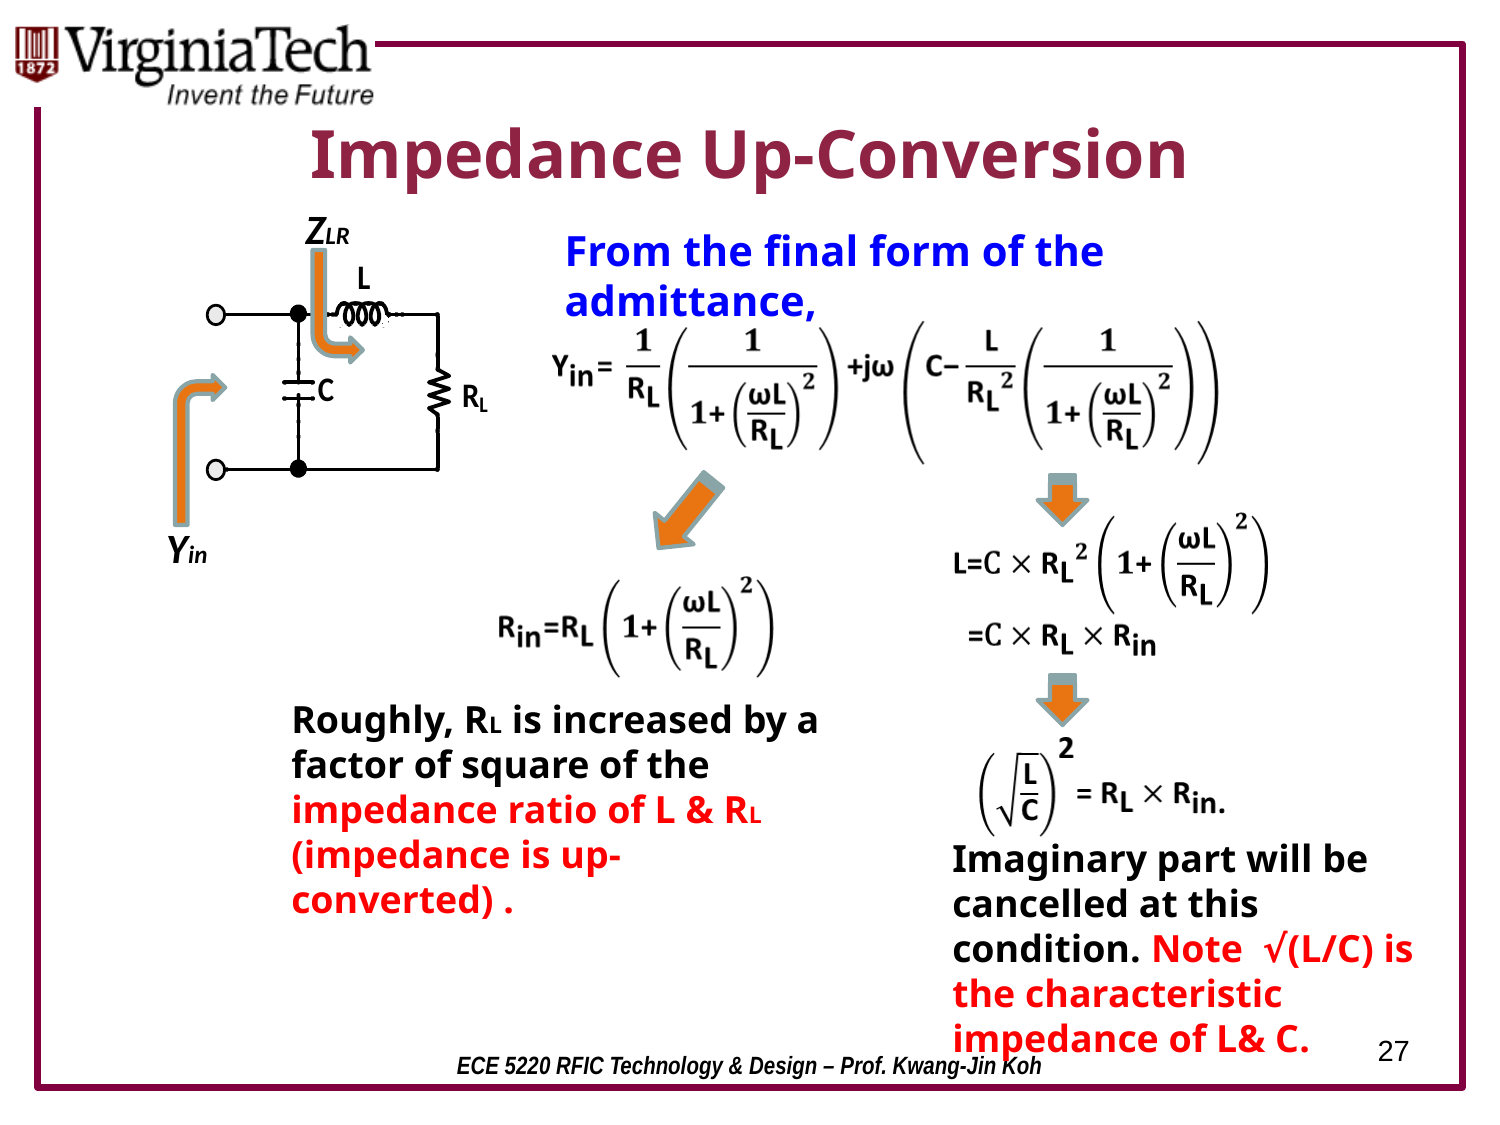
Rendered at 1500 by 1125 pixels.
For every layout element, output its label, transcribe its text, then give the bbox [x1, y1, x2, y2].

text_box [1047, 673, 1078, 683]
text_box ZLR [290, 195, 416, 248]
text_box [199, 249, 526, 489]
text_box [937, 500, 1338, 663]
text_box From the final form of the admittance, [549, 217, 1298, 332]
text_box [172, 379, 194, 514]
text_box [537, 308, 1363, 475]
text_box Roughly, RL is increased by a factor of square of the impedance ratio of L & RL (impedance is up-converted) . [276, 688, 852, 929]
text_box [652, 469, 726, 551]
slide_number 27 [1074, 1024, 1425, 1103]
text_box Yin [151, 514, 277, 579]
title Impedance Up-Conversion [75, 104, 1425, 213]
picture [15, 24, 375, 107]
text_box [962, 683, 1263, 888]
text_box [1035, 473, 1090, 500]
text_box [482, 563, 796, 686]
text_box Imaginary part will be cancelled at this condition. Note √(L/C) is the characteristic impedance of L& C. [937, 828, 1438, 1068]
